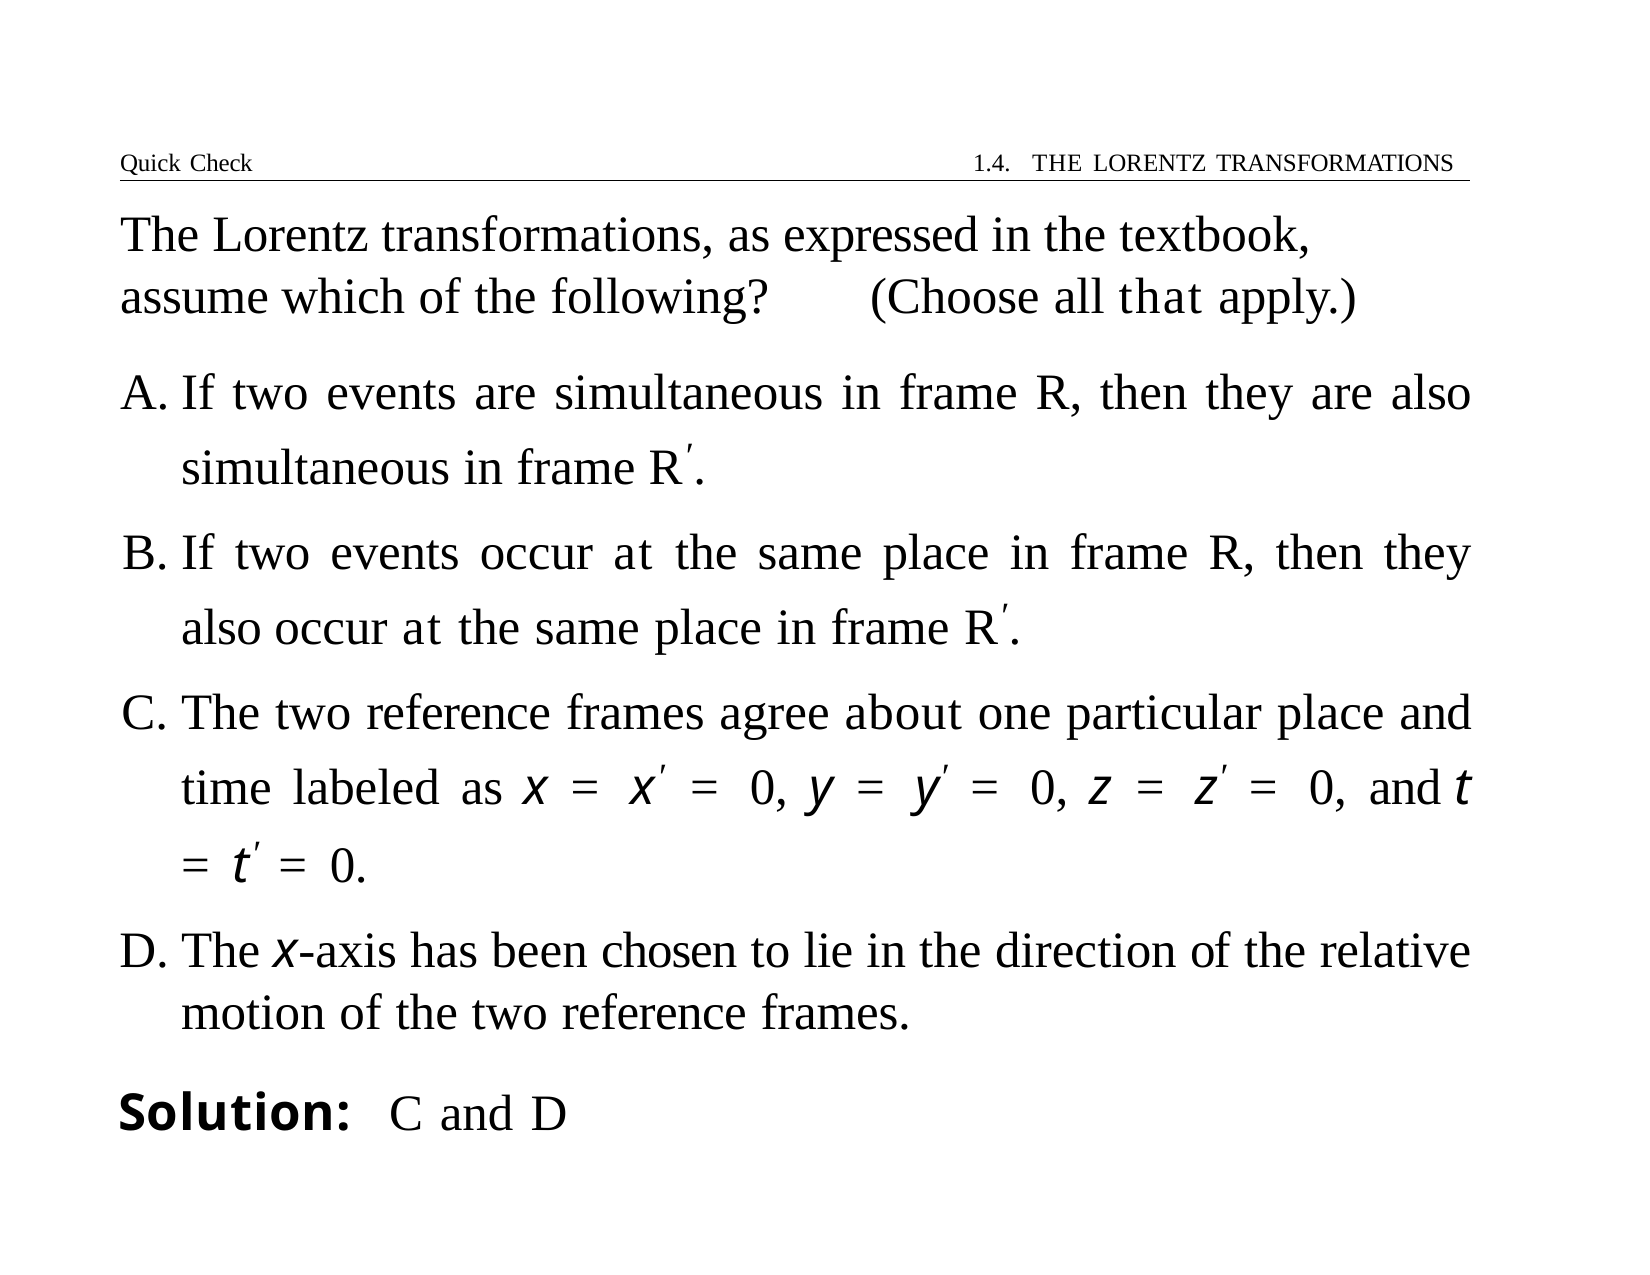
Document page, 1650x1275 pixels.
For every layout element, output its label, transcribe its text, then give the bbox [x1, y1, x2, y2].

title The Lorentz transformations, as expressed in the textbook, assume which of the following? (Choose all that apply.) [117, 198, 1472, 356]
text_box Quick Check 1.4. THE LORENTZ TRANSFORMATIONS [117, 144, 1473, 176]
text_box If two events are simultaneous in frame R, then they are also simultaneous in frame R′. If two events occur at the same place in frame R, then they also occur at the same place in frame R′. The two reference frames agree about one particular place and time labeled as x = x′ = 0, y = y′ = 0, z = z′ = 0, and t = t′ = 0. The x-axis has been chosen to lie in the direction of the relative motion of the two reference frames. Solution: C and D [111, 356, 1479, 1141]
